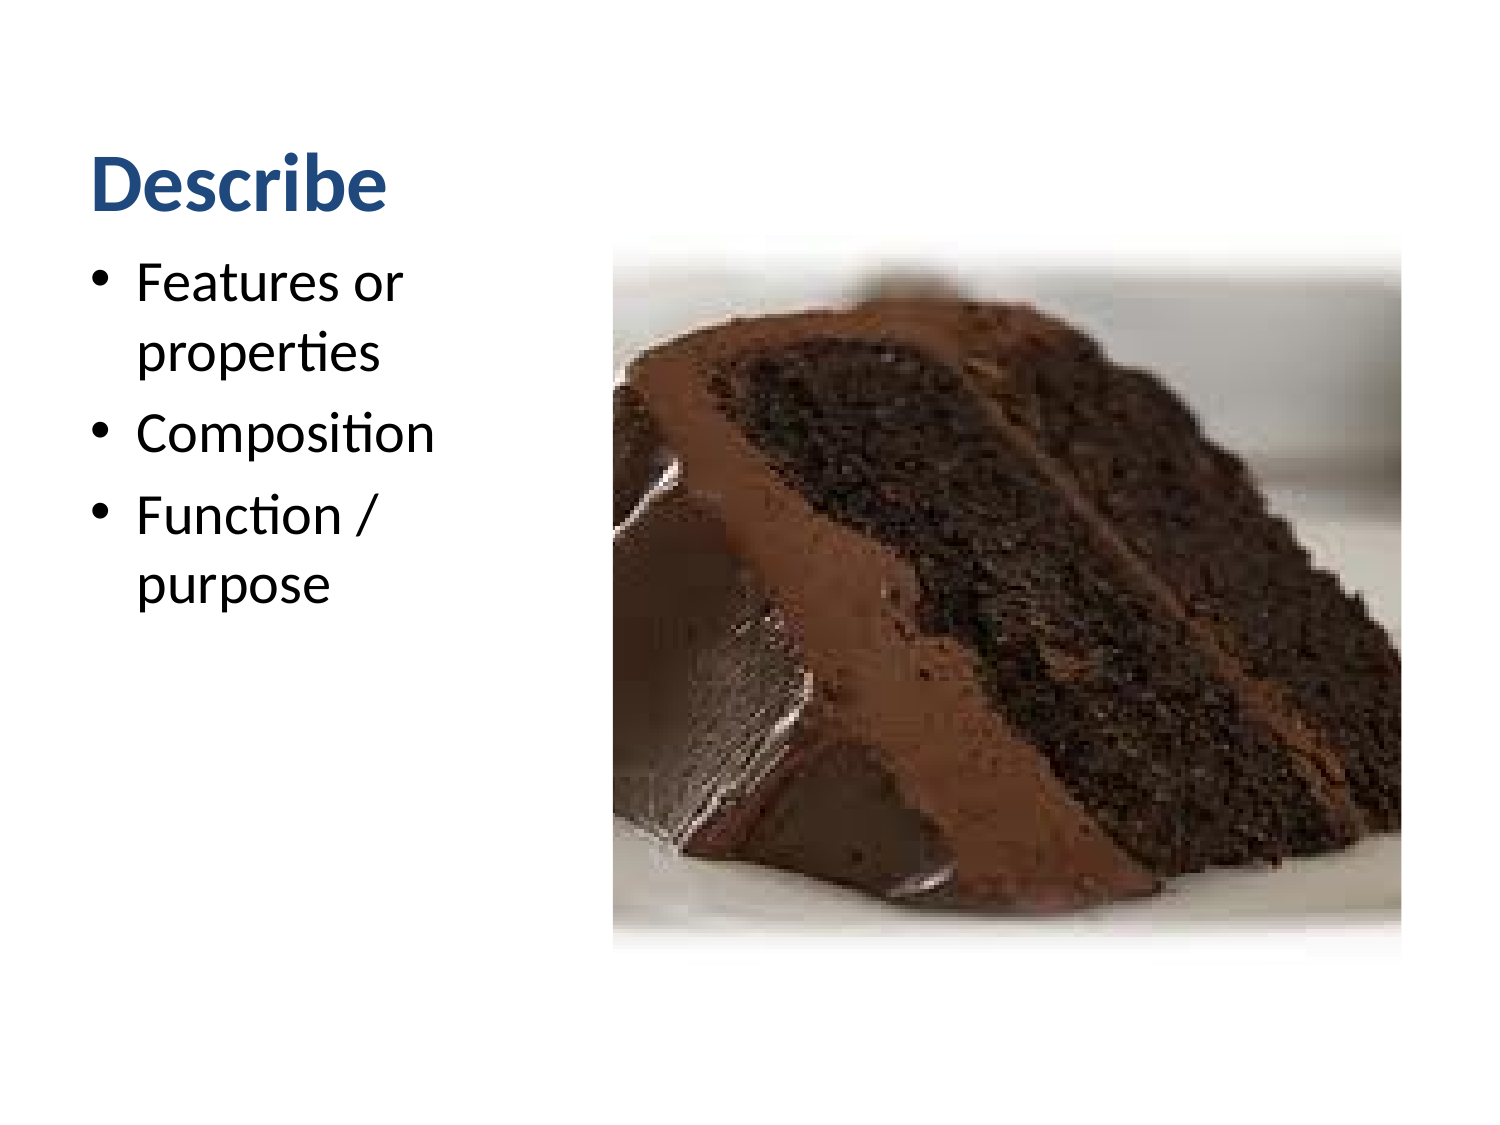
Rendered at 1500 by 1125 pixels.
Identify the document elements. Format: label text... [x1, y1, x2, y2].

picture [612, 235, 1402, 965]
list Features or properties Composition Function / purpose [75, 235, 569, 1005]
title Describe [75, 44, 569, 235]
